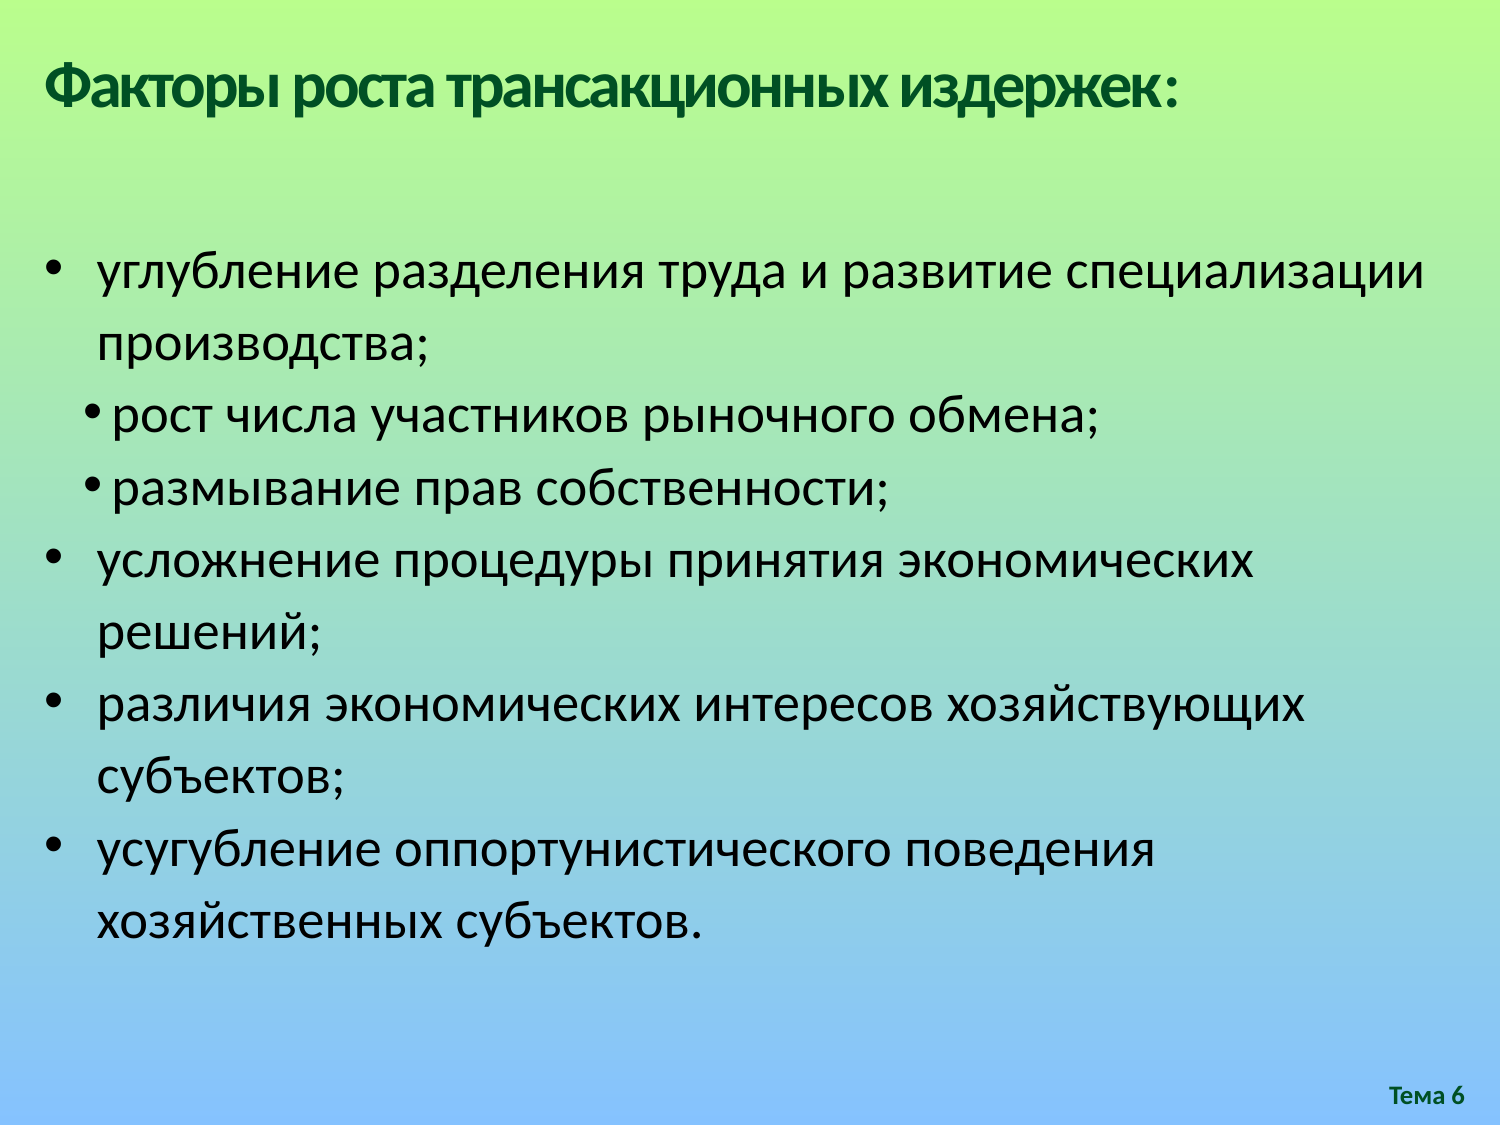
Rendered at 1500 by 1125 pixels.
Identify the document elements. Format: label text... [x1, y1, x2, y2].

text_box Тема 6 [1374, 1070, 1495, 1118]
title Факторы роста трансакционных издержек: [29, 11, 1455, 150]
list углубление разделения труда и развитие специализации производства; рост числа участников рыночного обмена; размывание прав собственности; усложнение процедуры принятия экономических решений; различия экономических интересов хозяйствующих субъектов; усугубление оппортунистического поведения хозяйственных субъектов. [29, 219, 1455, 965]
